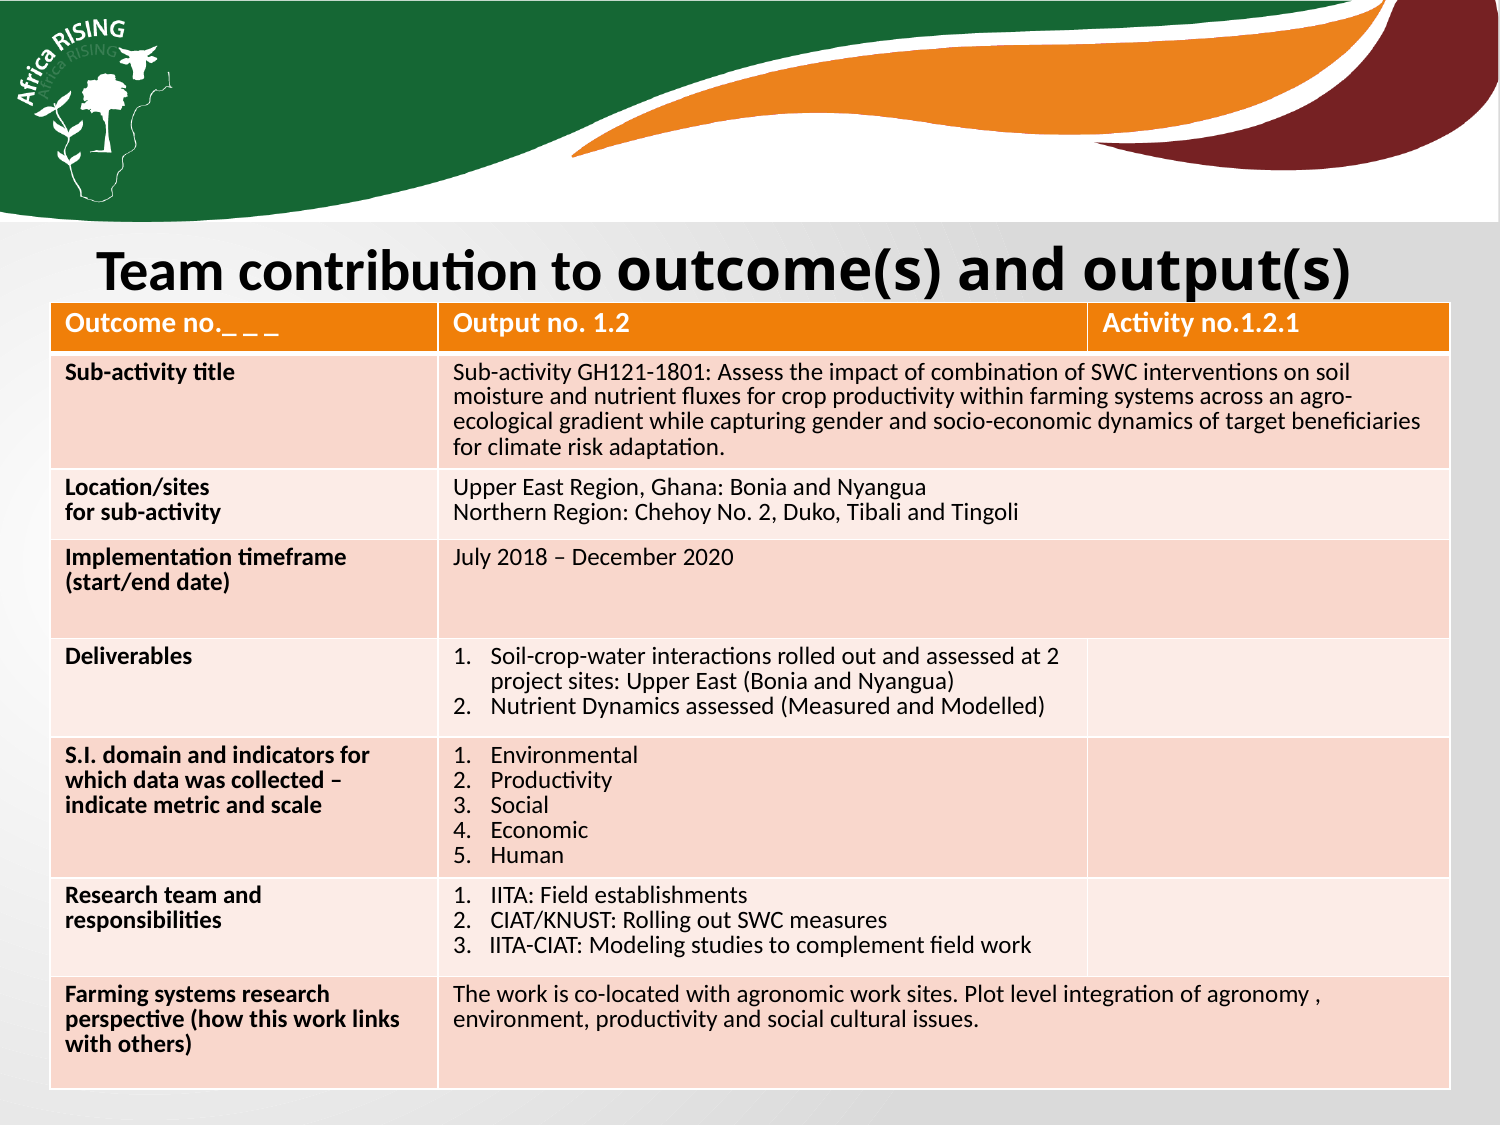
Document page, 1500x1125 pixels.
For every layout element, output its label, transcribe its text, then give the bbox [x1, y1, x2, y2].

table_cell Location/sites for sub-activity [51, 470, 437, 539]
table_cell July 2018 – December 2020 [439, 540, 1449, 638]
table_cell [1088, 879, 1449, 976]
table_cell [1088, 639, 1449, 736]
table_cell S.I. domain and indicators for which data was collected – indicate metric and scale [51, 738, 437, 877]
table_header Outcome no._ _ _ [51, 303, 437, 351]
table_cell Upper East Region, Ghana: Bonia and Nyangua Northern Region: Chehoy No. 2, Duko, Tibali and Tingoli [439, 470, 1449, 539]
list Team contribution to outcome(s) and output(s) [62, 224, 1425, 302]
picture [0, 0, 1499, 222]
table_header Activity no.1.2.1 [1088, 303, 1449, 351]
table_cell The work is co-located with agronomic work sites. Plot level integration of agronomy , environment, productivity and social cultural issues. [439, 977, 1449, 1088]
table_cell Soil-crop-water interactions rolled out and assessed at 2 project sites: Upper East (Bonia and Nyangua) Nutrient Dynamics assessed (Measured and Modelled) [439, 639, 1087, 736]
table_cell Research team and responsibilities [51, 879, 437, 976]
table_cell Implementation timeframe (start/end date) [51, 540, 437, 638]
table_cell Sub-activity title [51, 356, 437, 468]
table_cell [1088, 738, 1449, 877]
table_cell Sub-activity GH121-1801: Assess the impact of combination of SWC interventions on soil moisture and nutrient fluxes for crop productivity within farming systems across an agro-ecological gradient while capturing gender and socio-economic dynamics of target beneficiaries for climate risk adaptation. [439, 356, 1449, 468]
table_header Output no. 1.2 [439, 303, 1087, 351]
table_cell IITA: Field establishments CIAT/KNUST: Rolling out SWC measures 3. IITA-CIAT: Modeling studies to complement field work [439, 879, 1087, 976]
table_cell Farming systems research perspective (how this work links with others) [51, 977, 437, 1088]
table_cell Environmental Productivity Social Economic Human [439, 738, 1087, 877]
table_cell Deliverables [51, 639, 437, 736]
